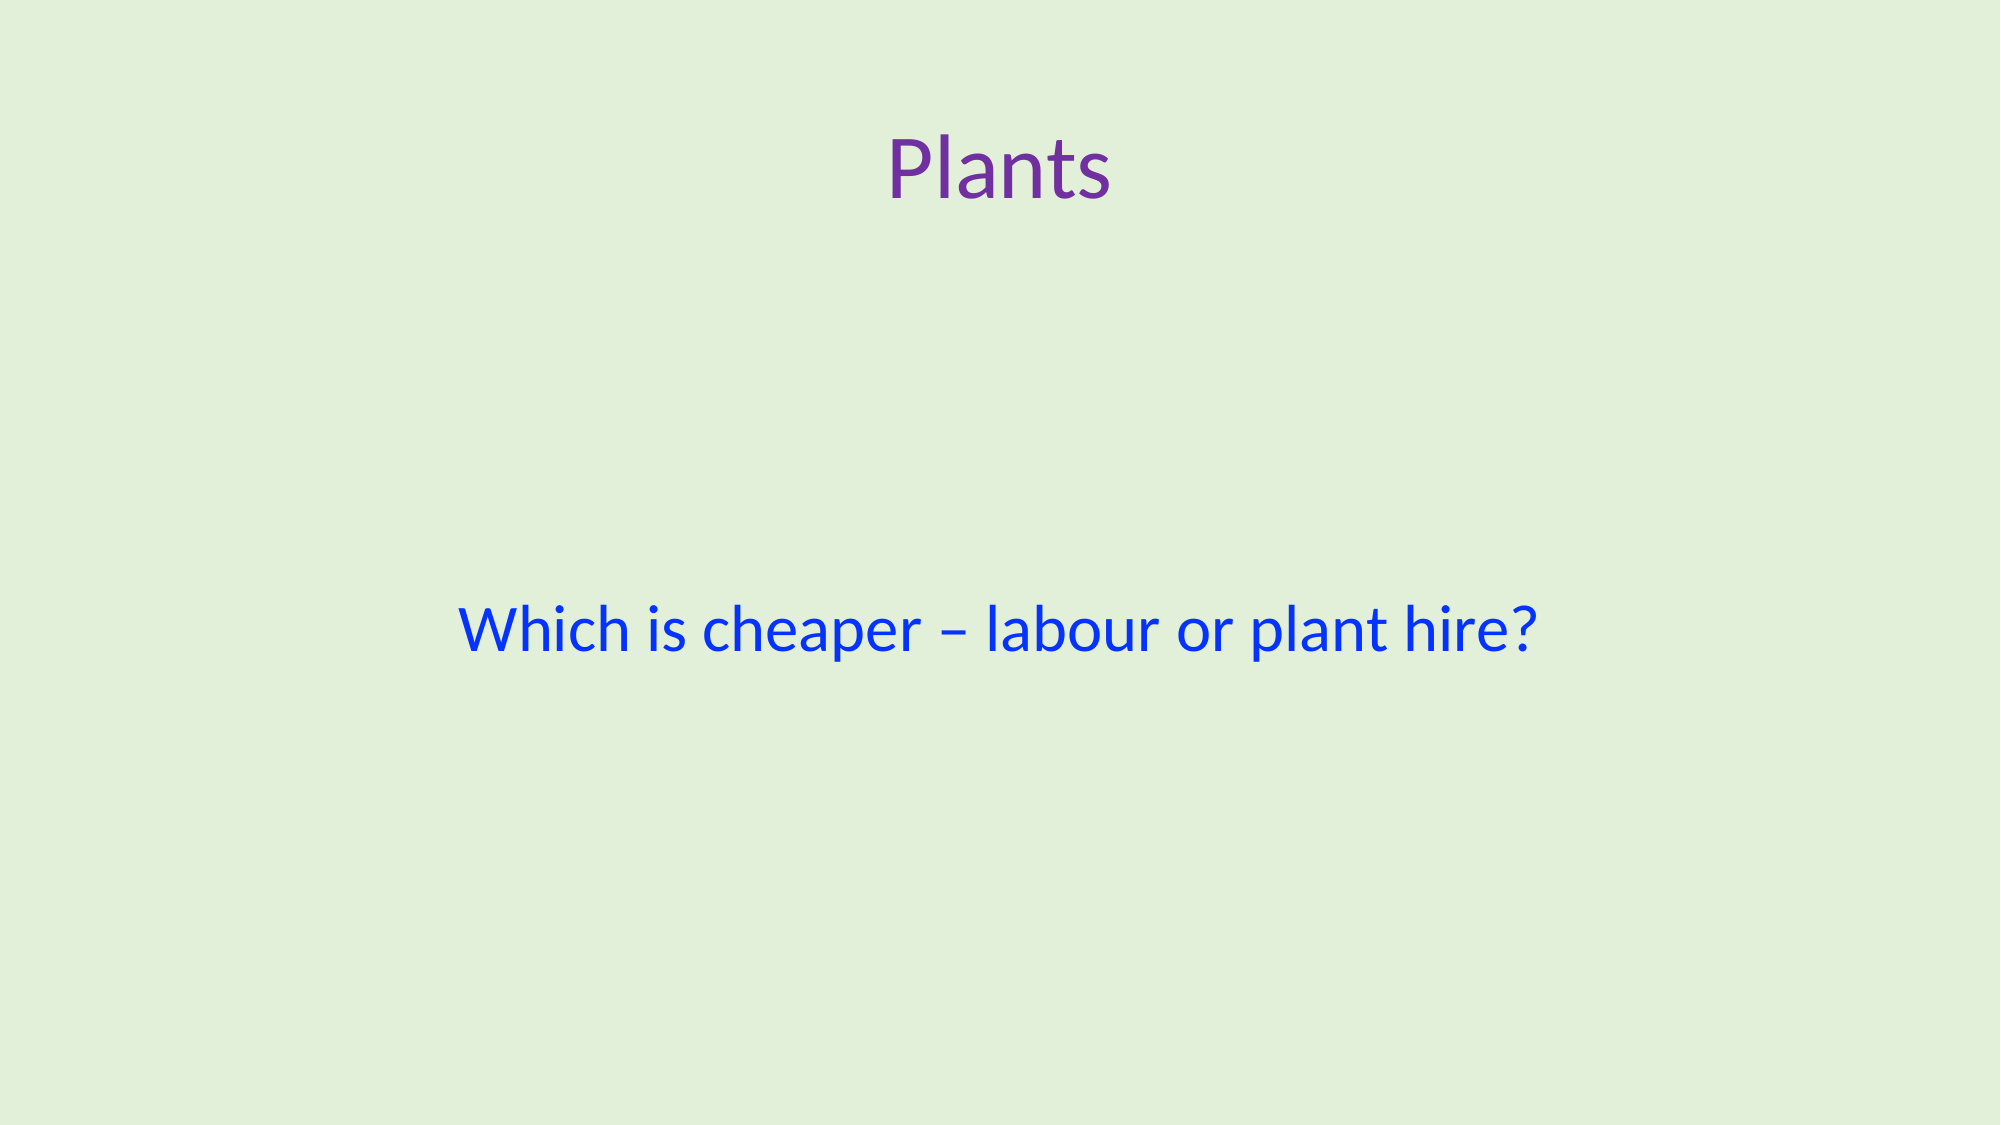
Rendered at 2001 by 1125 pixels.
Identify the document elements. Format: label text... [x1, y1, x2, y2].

list Which is cheaper – labour or plant hire? [137, 299, 1863, 1014]
title Plants [137, 59, 1863, 278]
